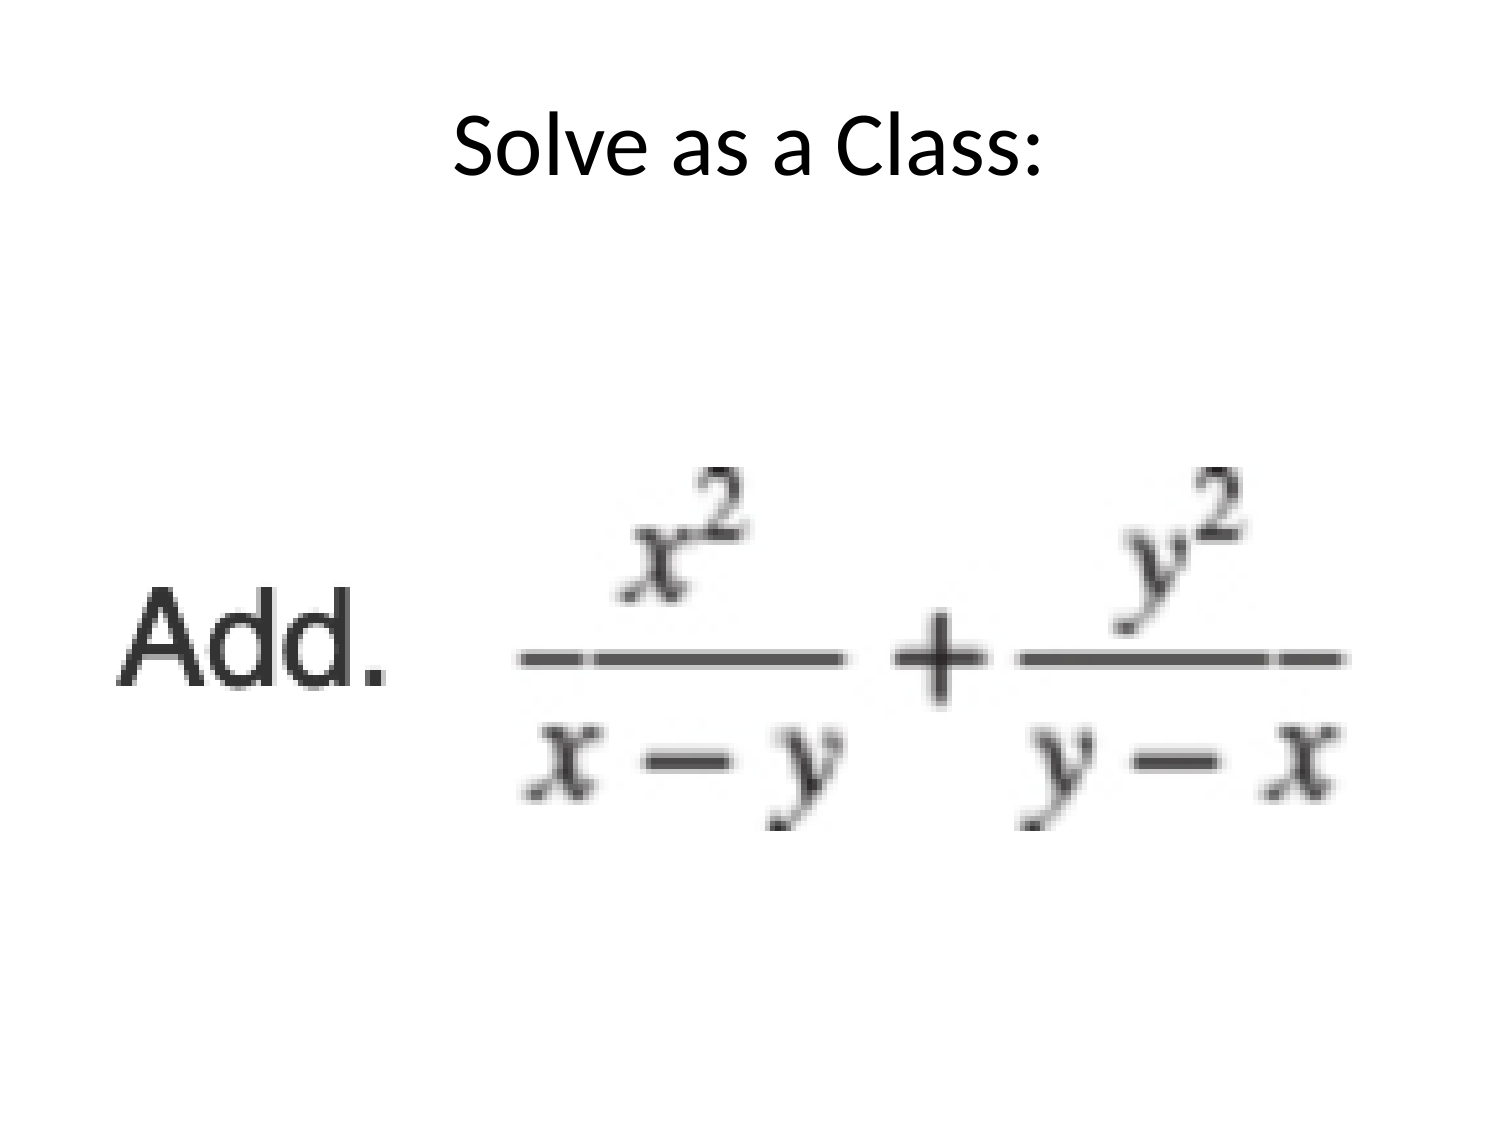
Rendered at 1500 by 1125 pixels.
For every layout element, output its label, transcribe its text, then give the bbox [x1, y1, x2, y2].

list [74, 262, 1426, 1006]
title Solve as a Class: [75, 45, 1425, 233]
